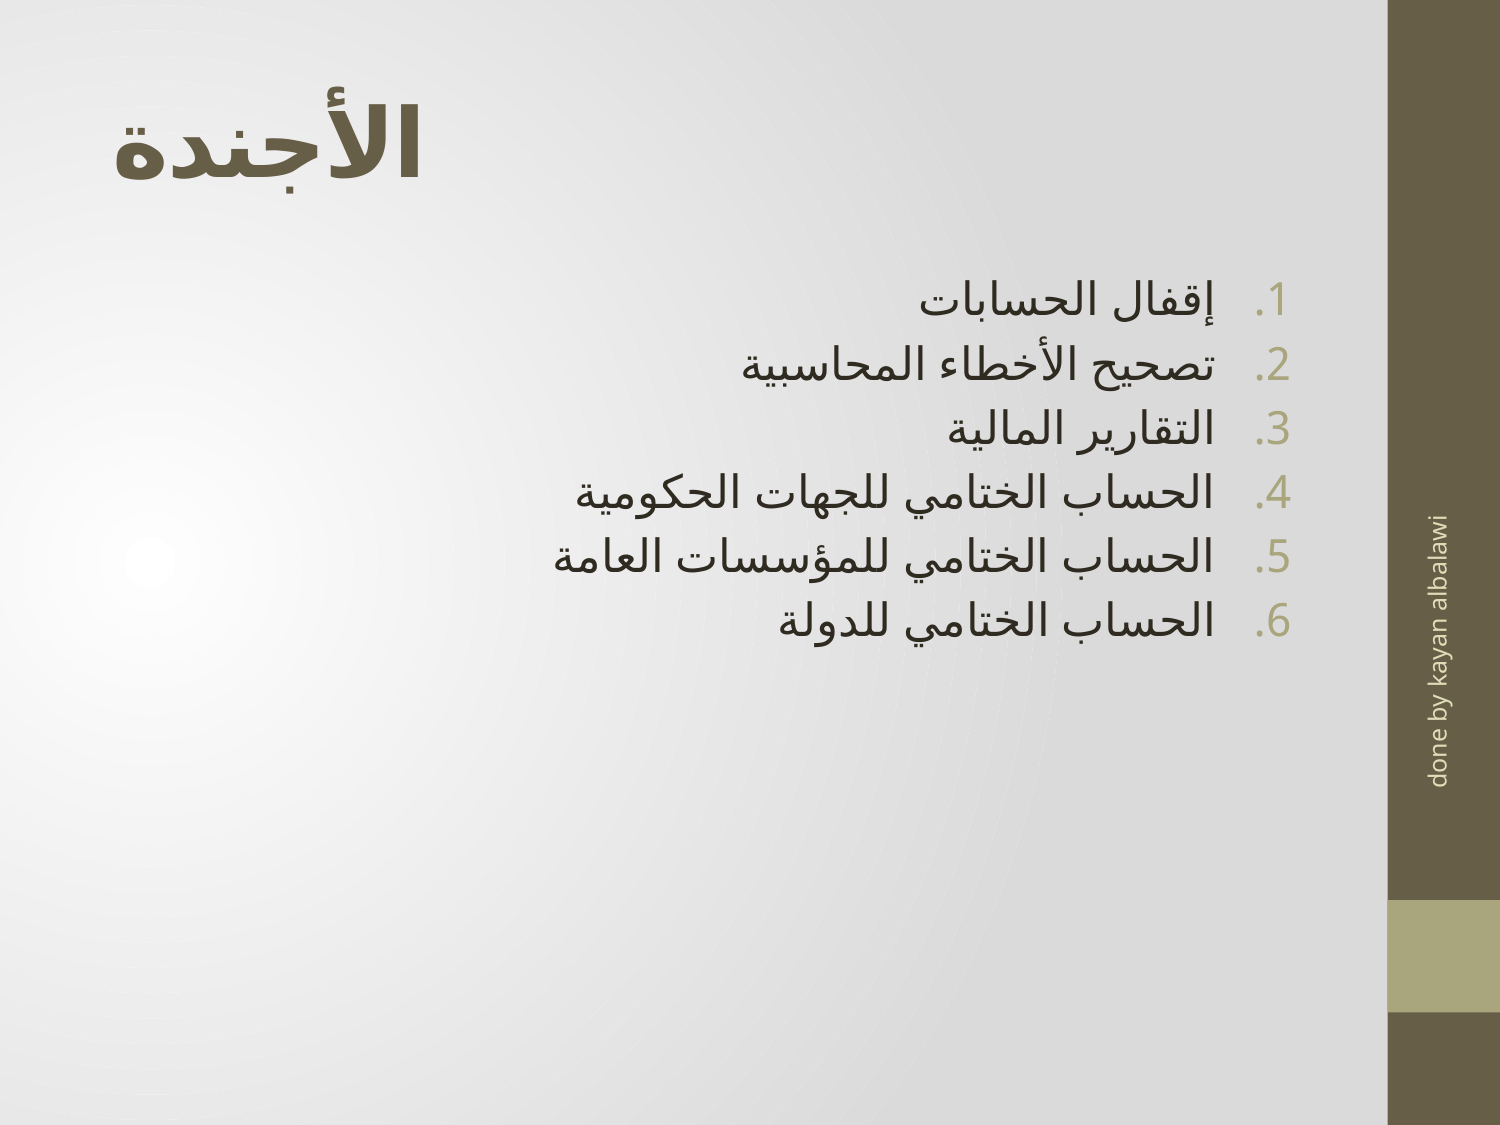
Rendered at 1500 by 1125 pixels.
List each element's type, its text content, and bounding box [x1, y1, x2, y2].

title الأجندة [75, 45, 1325, 233]
list إقفال الحسابات تصحيح الأخطاء المحاسبية التقارير المالية الحساب الختامي للجهات الحكومية الحساب الختامي للمؤسسات العامة الحساب الختامي للدولة [75, 262, 1325, 1050]
footer done by kayan albalawi [1408, 500, 1469, 889]
